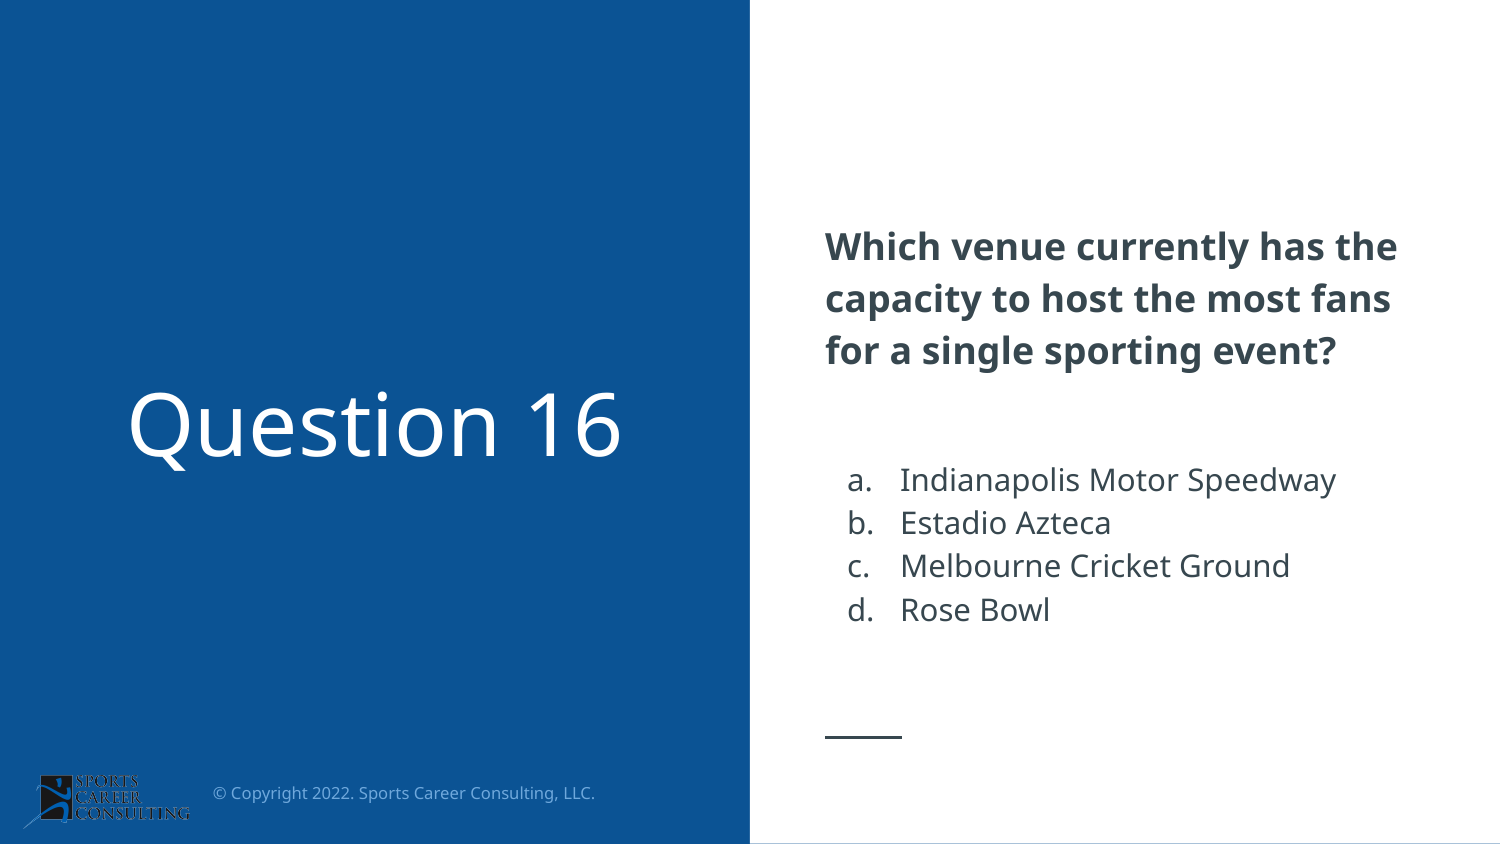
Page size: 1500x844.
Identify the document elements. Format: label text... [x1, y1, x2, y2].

title Question 16 [43, 298, 708, 546]
list Which venue currently has the capacity to host the most fans for a single sporting event? Indianapolis Motor Speedway Estadio Azteca Melbourne Cricket Ground Rose Bowl [810, 118, 1455, 725]
text_box © Copyright 2022. Sports Career Consulting, LLC. [197, 767, 750, 838]
picture [22, 774, 190, 829]
